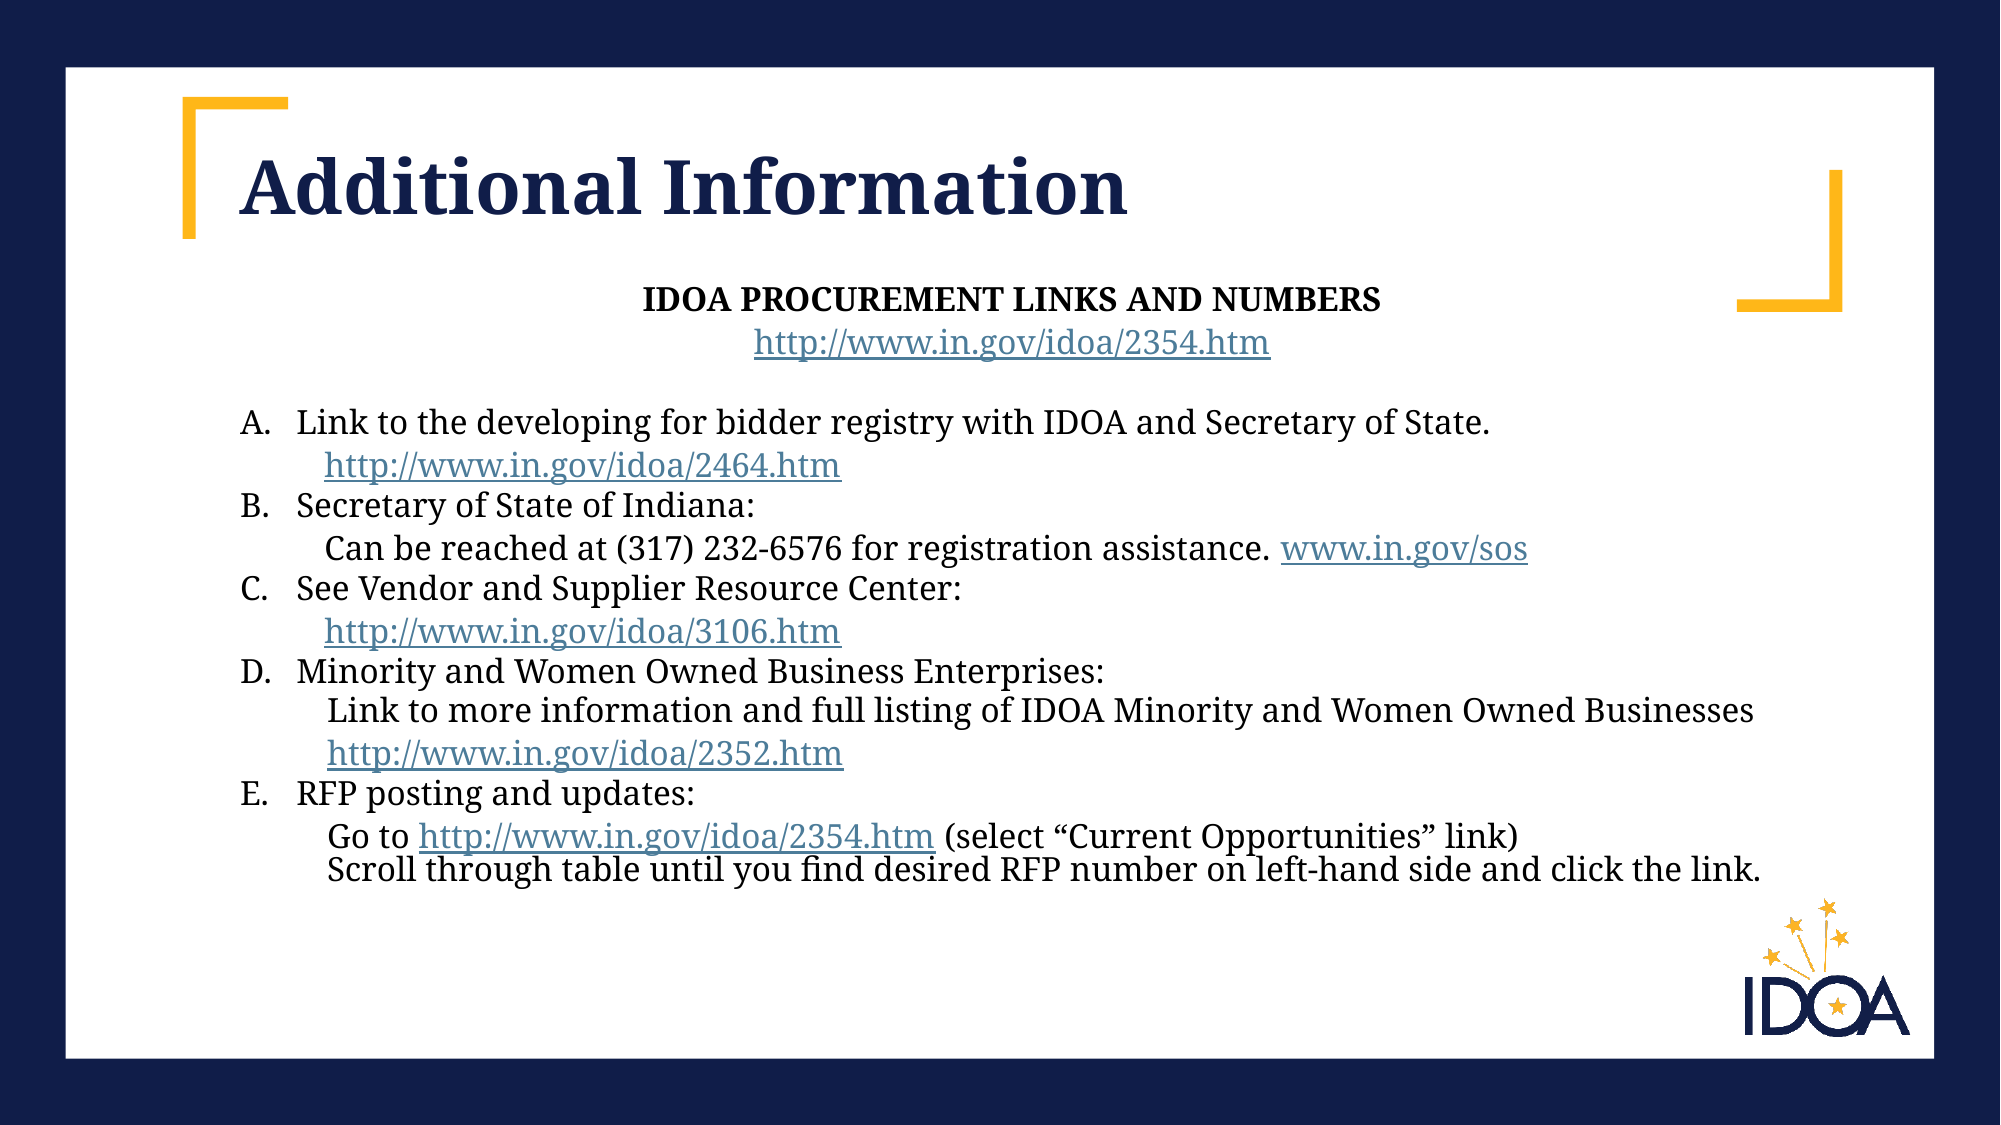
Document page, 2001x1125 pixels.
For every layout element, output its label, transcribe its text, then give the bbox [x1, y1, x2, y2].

title Additional Information [225, 142, 1800, 278]
picture [1702, 857, 1959, 1114]
list IDOA PROCUREMENT LINKS AND NUMBERS http://www.in.gov/idoa/2354.htm Link to the developing for bidder registry with IDOA and Secretary of State. http://www.in.gov/idoa/2464.htm Secretary of State of Indiana: Can be reached at (317) 232-6576 for registration assistance. www.in.gov/sos See Vendor and Supplier Resource Center: http://www.in.gov/idoa/3106.htm Minority and Women Owned Business Enterprises: Link to more information and full listing of IDOA Minority and Women Owned Businesses http://www.in.gov/idoa/2352.htm RFP posting and updates: Go to http://www.in.gov/idoa/2354.htm (select “Current Opportunities” link) Scroll through table until you find desired RFP number on left-hand side and click the link. [225, 278, 1800, 924]
